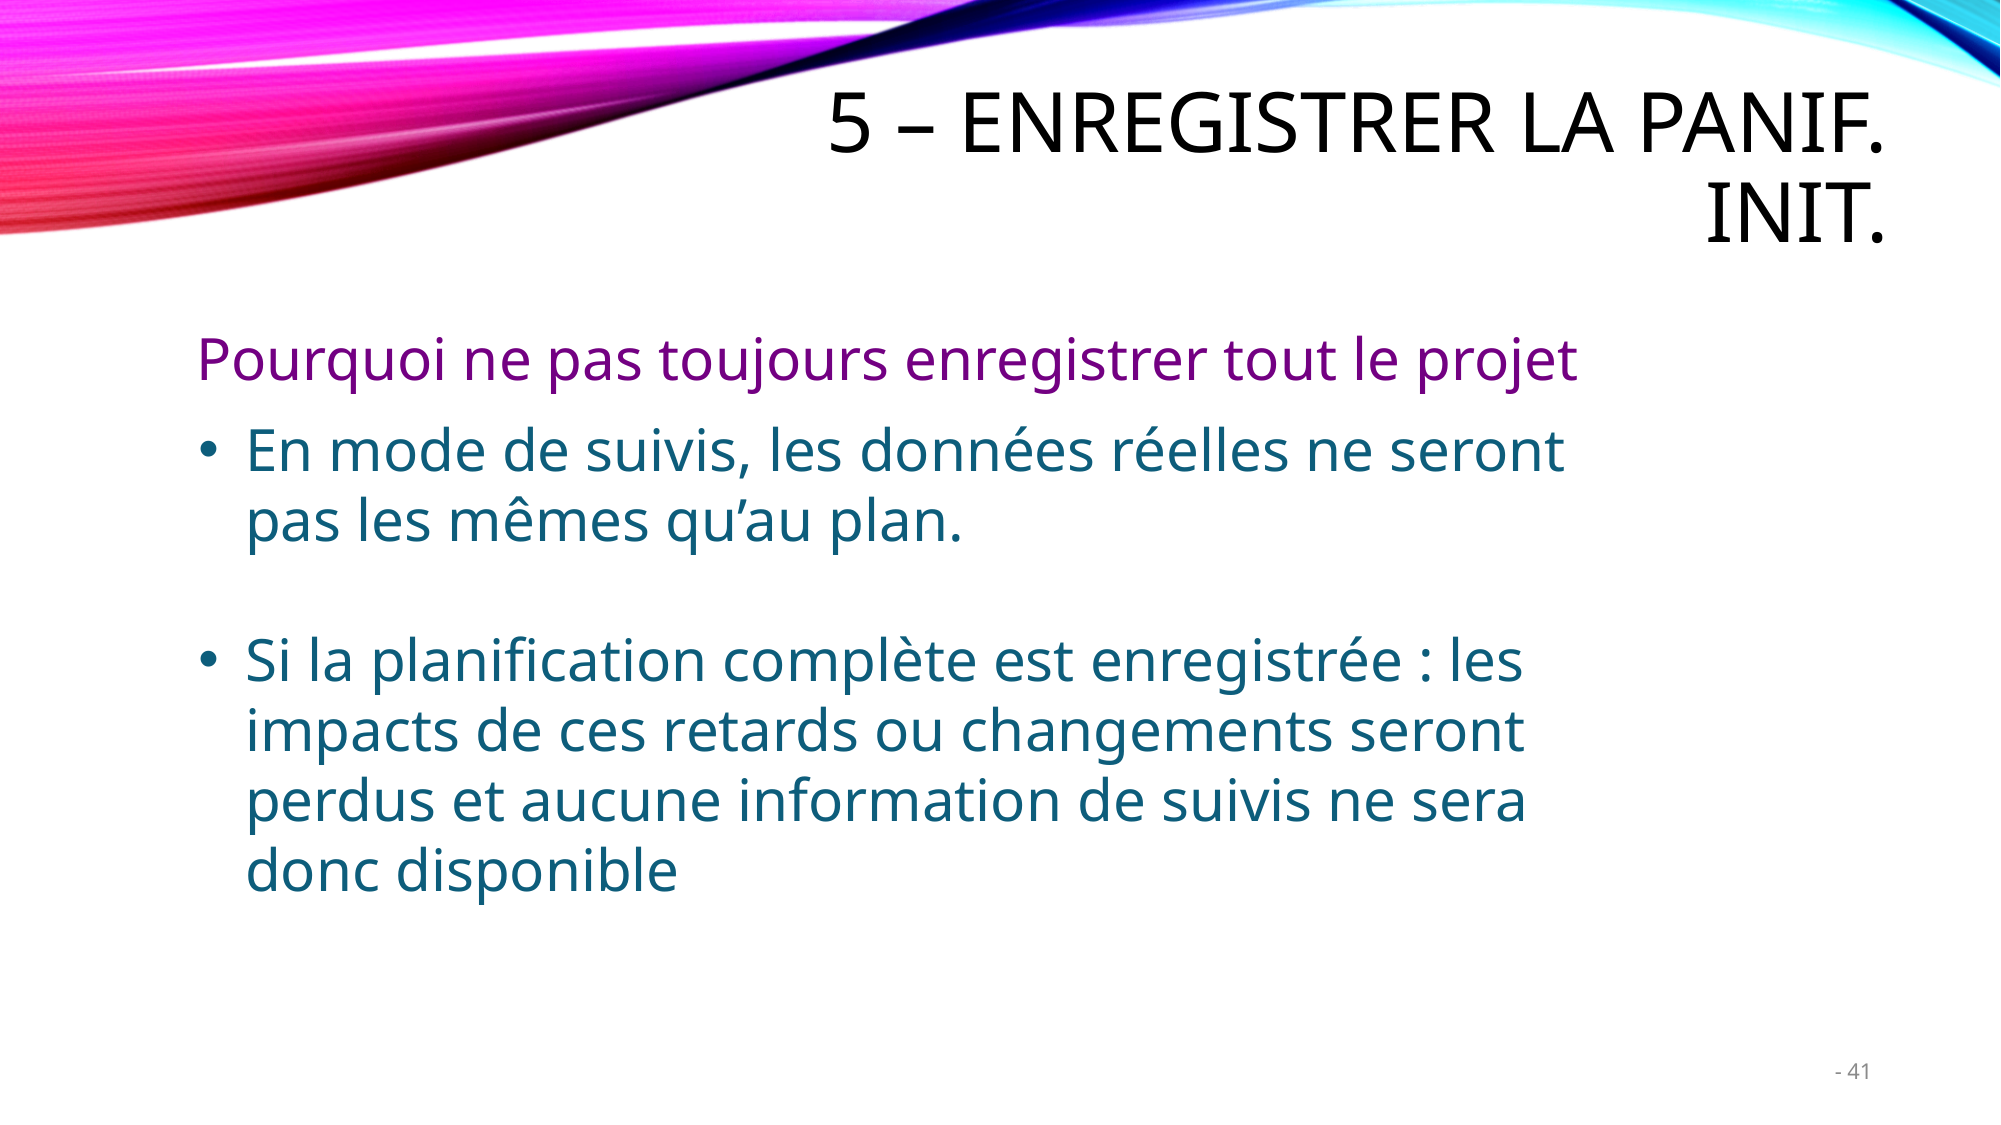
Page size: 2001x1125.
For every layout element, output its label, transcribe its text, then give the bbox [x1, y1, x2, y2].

picture [1890, 0, 2000, 75]
text_box En mode de suivis, les données réelles ne seront pas les mêmes qu’au plan. Si la planification complète est enregistrée : les impacts de ces retards ou changements seront perdus et aucune information de suivis ne sera donc disponible [183, 406, 1606, 1051]
picture [1910, 0, 2000, 45]
text_box 5 – Enregistrer la panif. init. [638, 64, 1904, 277]
text_box Pourquoi ne pas toujours enregistrer tout le projet [181, 244, 1868, 399]
picture [0, 0, 2000, 237]
slide_number 41 [1808, 1042, 1888, 1103]
